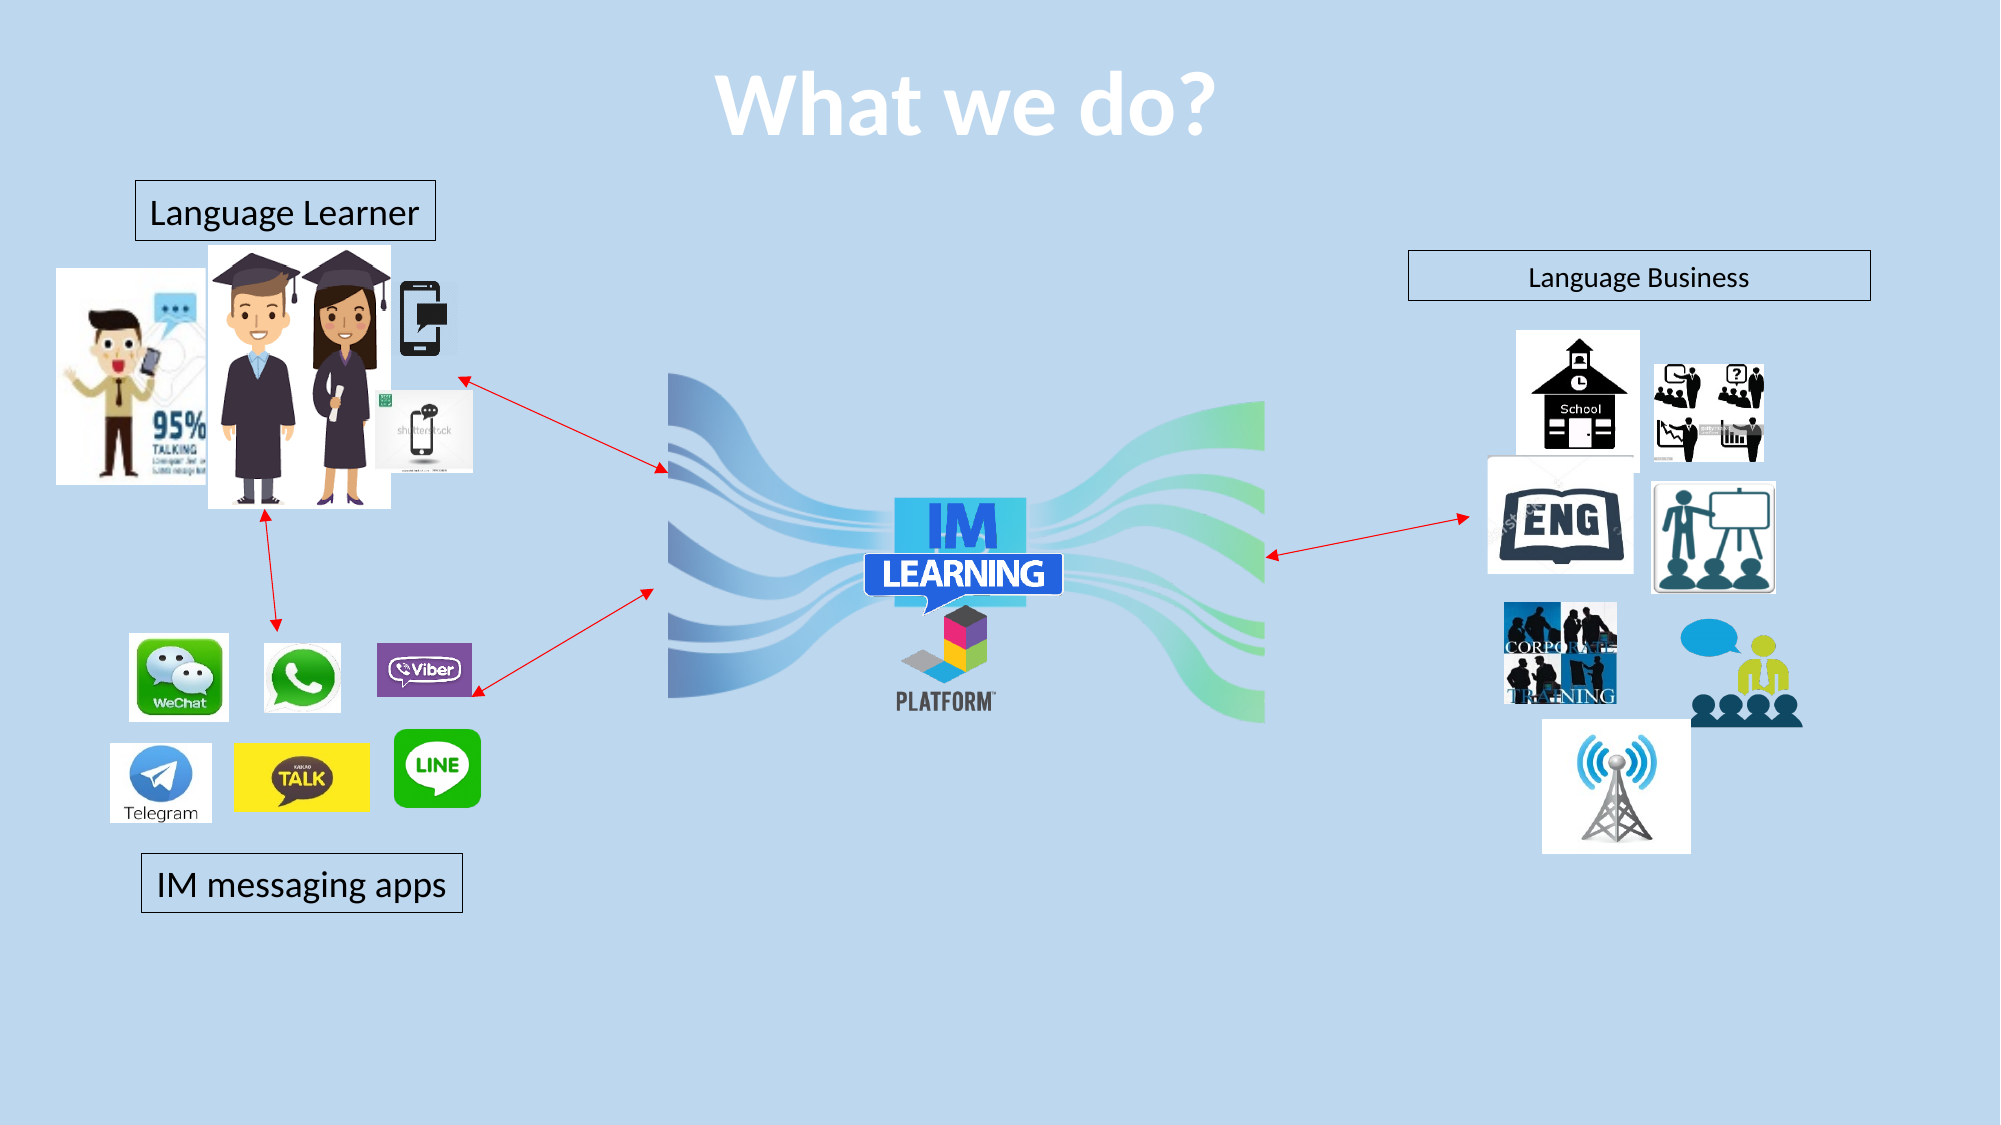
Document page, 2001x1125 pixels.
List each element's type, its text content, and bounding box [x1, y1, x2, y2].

text_box What we do? [699, 36, 1235, 162]
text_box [56, 180, 1871, 908]
